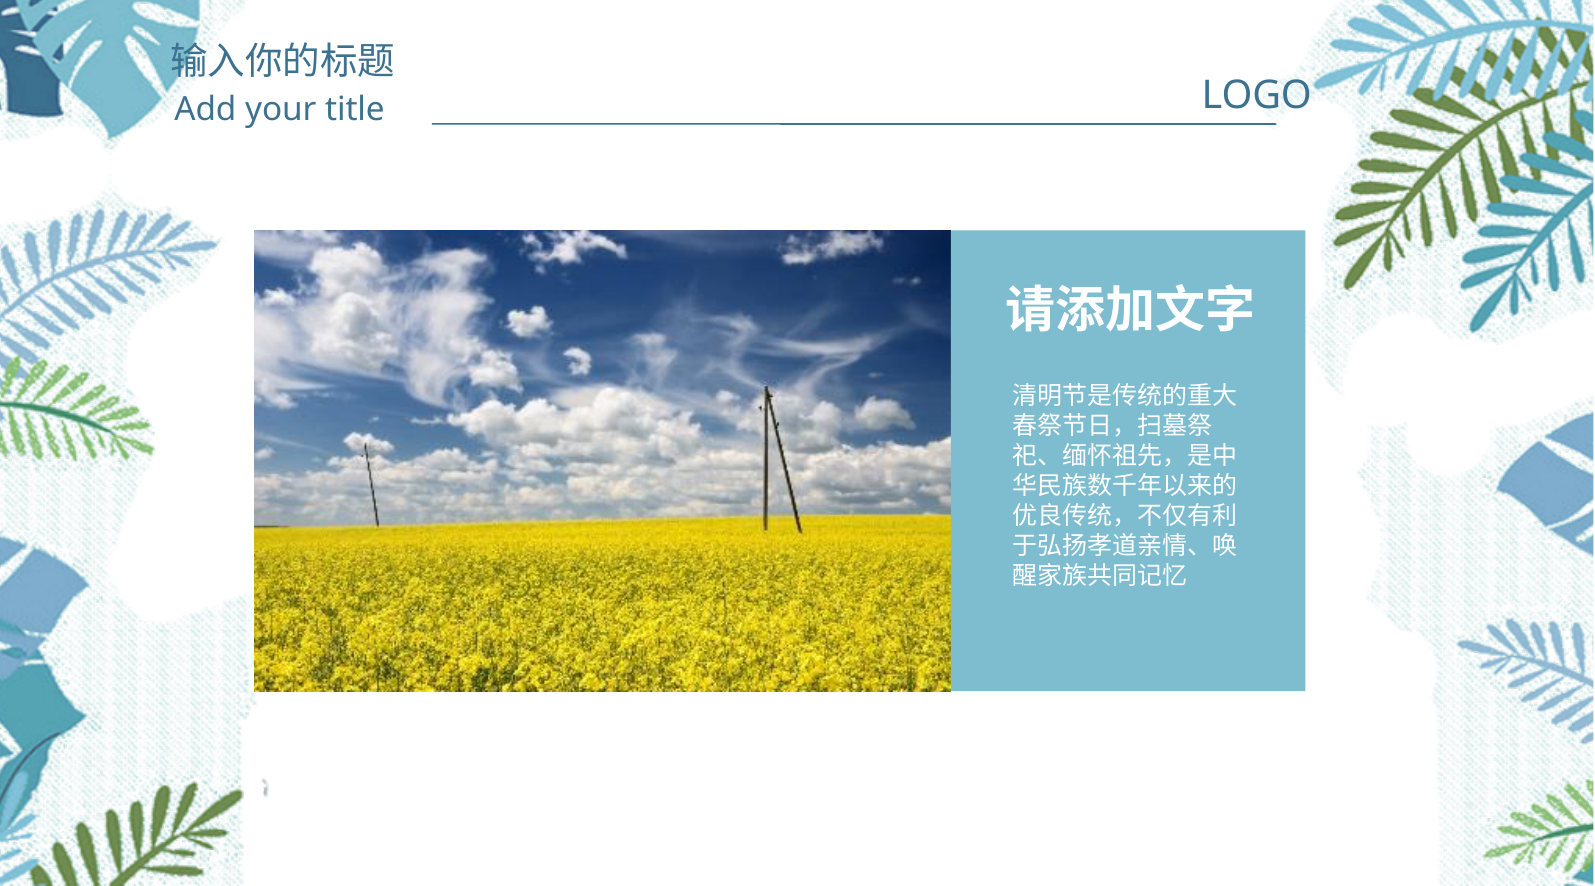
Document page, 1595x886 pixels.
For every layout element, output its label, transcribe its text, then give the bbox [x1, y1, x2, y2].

text_box 请添加文字 [1005, 277, 1266, 338]
text_box 清明节是传统的重大春祭节日，扫墓祭祀、缅怀祖先，是中华民族数千年以来的优良传统，不仅有利于弘扬孝道亲情、唤醒家族共同记忆 [998, 372, 1266, 597]
picture [0, 0, 1594, 886]
text_box [952, 229, 1307, 692]
